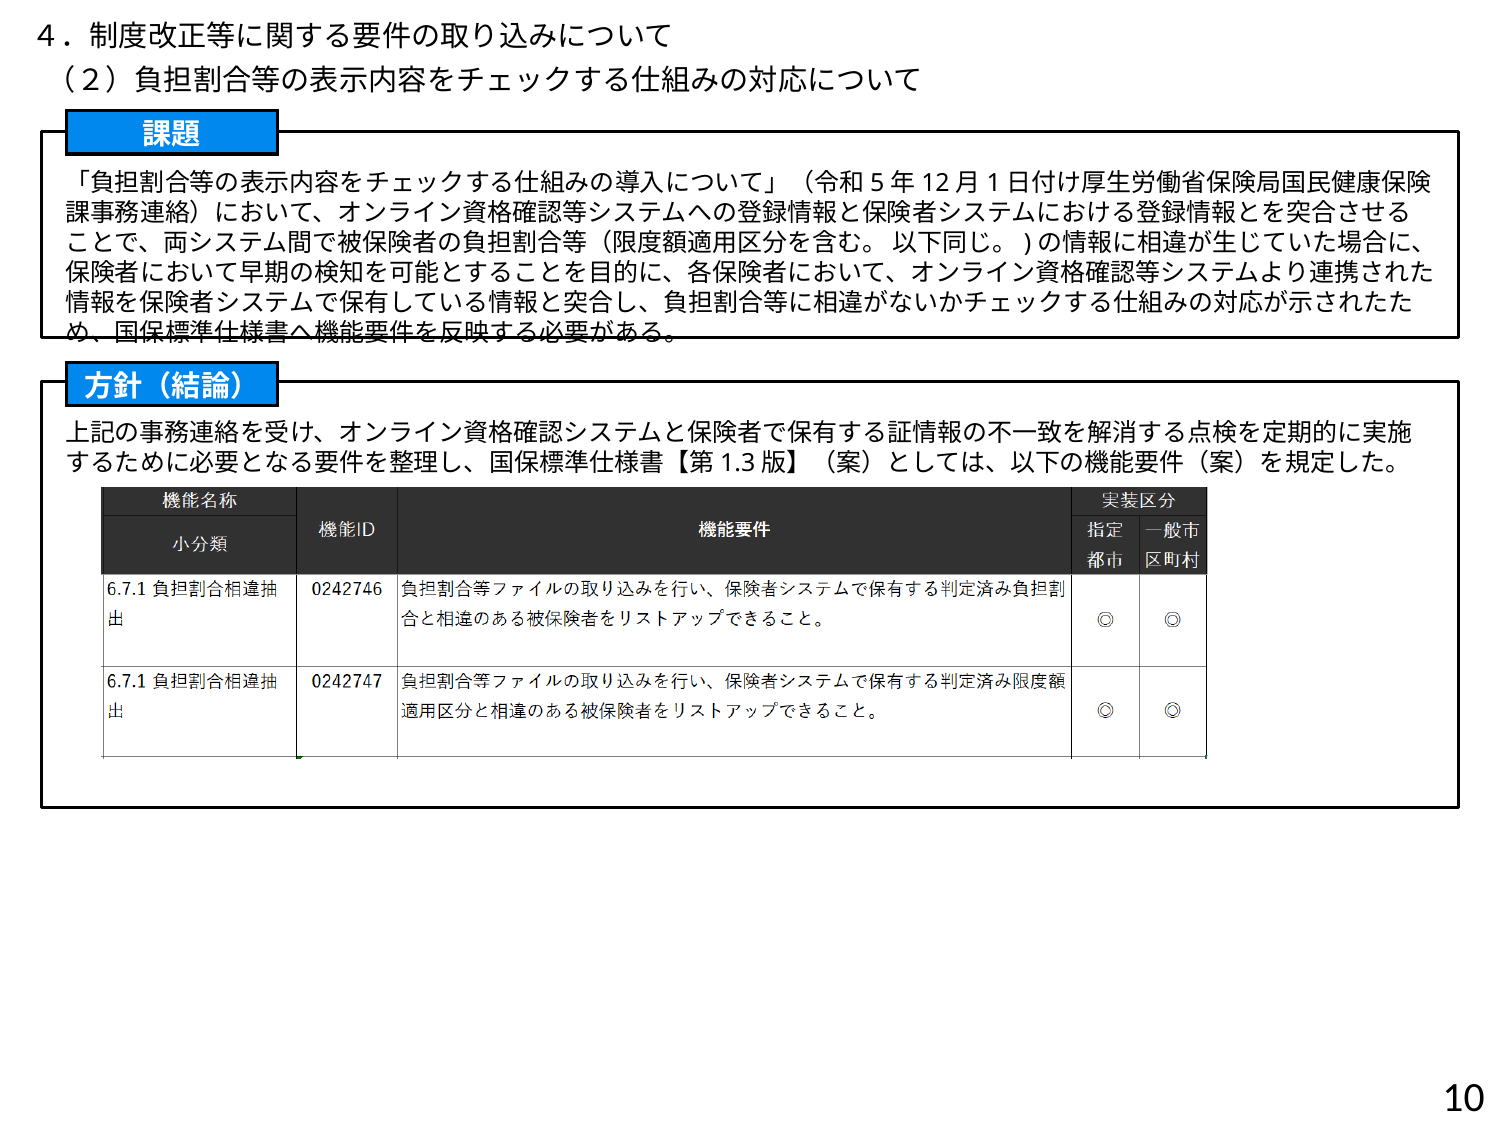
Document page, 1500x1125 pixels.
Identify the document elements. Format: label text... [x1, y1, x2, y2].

text_box 上記の事務連絡を受け、オンライン資格確認システムと保険者で保有する証情報の不一致を解消する点検を定期的に実施するために必要となる要件を整理し、国保標準仕様書【第1.3版】（案）としては、以下の機能要件（案）を規定した。 [41, 381, 1459, 808]
slide_number 10 [1149, 1065, 1500, 1125]
text_box （２）負担割合等の表示内容をチェックする仕組みの対応について [32, 54, 1456, 104]
text_box ４．制度改正等に関する要件の取り込みについて [16, 2, 1440, 49]
text_box 課題 [65, 110, 278, 155]
text_box 方針（結論） [65, 362, 278, 407]
text_box 「負担割合等の表示内容をチェックする仕組みの導入について」（令和5年12月1日付け厚生労働省保険局国民健康保険課事務連絡）において、オンライン資格確認等システムへの登録情報と保険者システムにおける登録情報とを突合させることで、両システム間で被保険者の負担割合等（限度額適用区分を含む。 以下同じ。)の情報に相違が生じていた場合に、保険者において早期の検知を可能とすることを目的に、各保険者において、オンライン資格確認等システムより連携された情報を保険者システムで保有している情報と突合し、負担割合等に相違がないかチェックする仕組みの対応が示されたため、国保標準仕様書へ機能要件を反映する必要がある。 [41, 131, 1459, 338]
picture [101, 487, 1208, 759]
